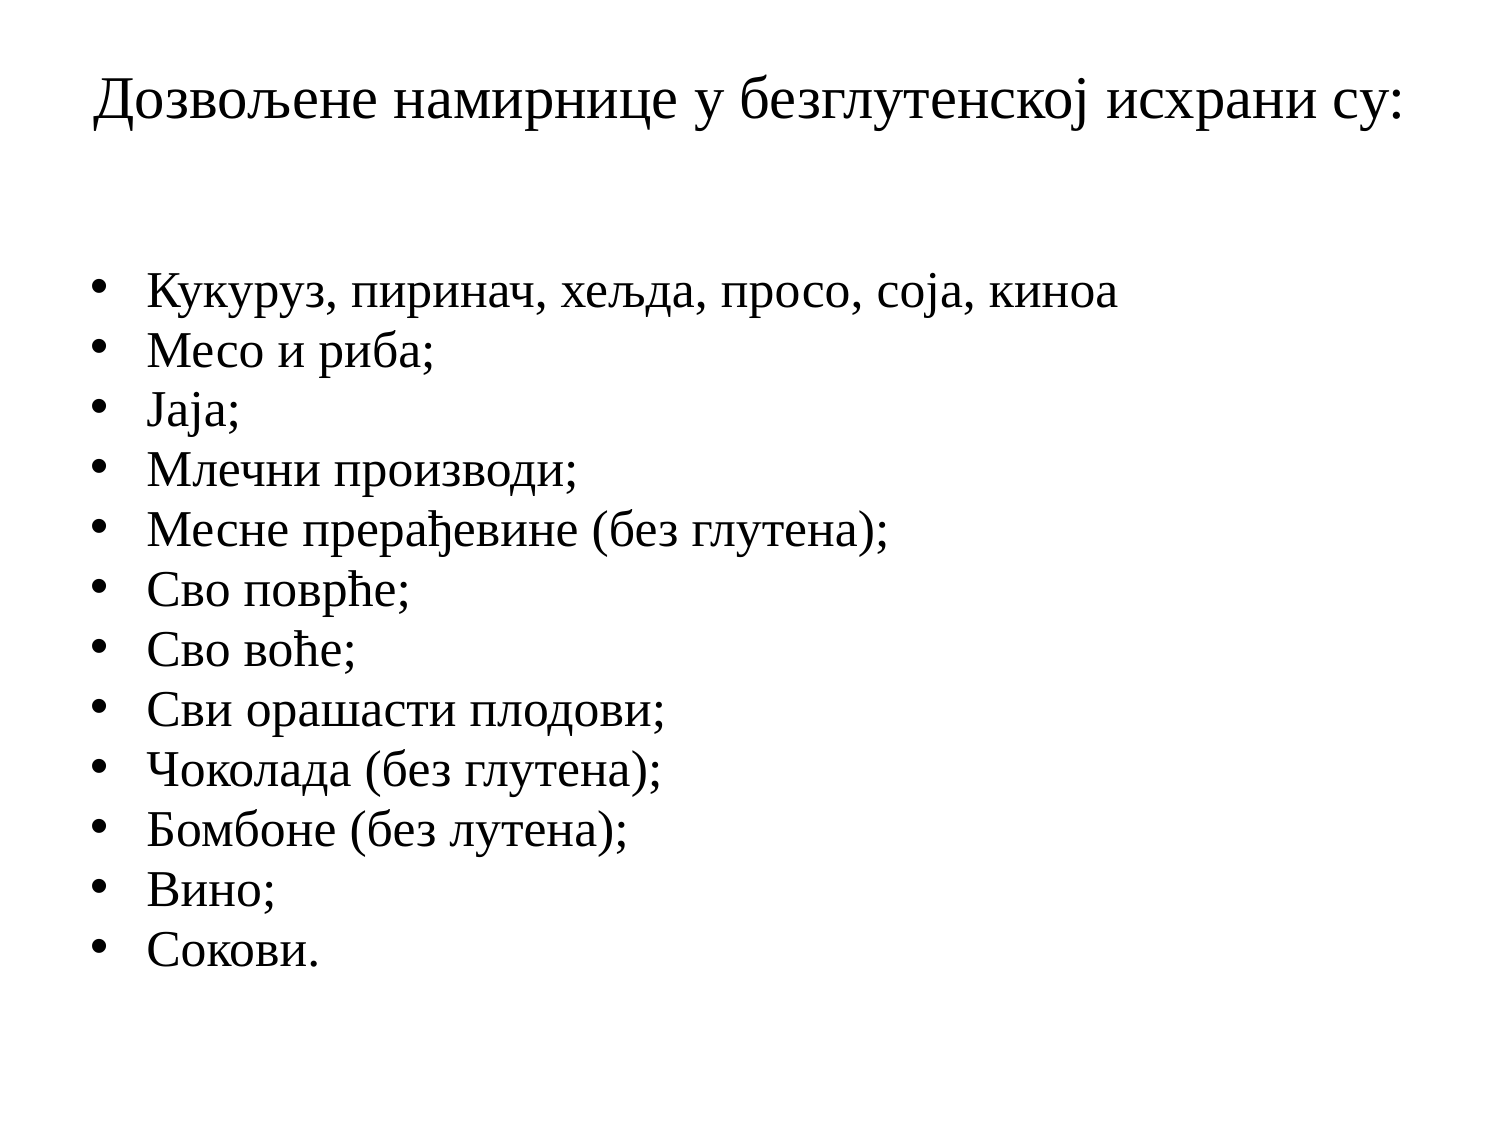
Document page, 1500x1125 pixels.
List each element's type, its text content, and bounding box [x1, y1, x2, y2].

list Кукуруз, пиринач, хељда, просо, соја, киноа Месо и риба; Јаја; Млечни производи; Месне прерађевине (без глутена); Сво поврће; Сво воће; Сви орашасти плодови; Чоколада (без глутена); Бомбоне (без лутена); Вино; Сокови. [75, 187, 1425, 1005]
title Дозвољене намирнице у безглутенској исхрани су: [75, 45, 1425, 187]
